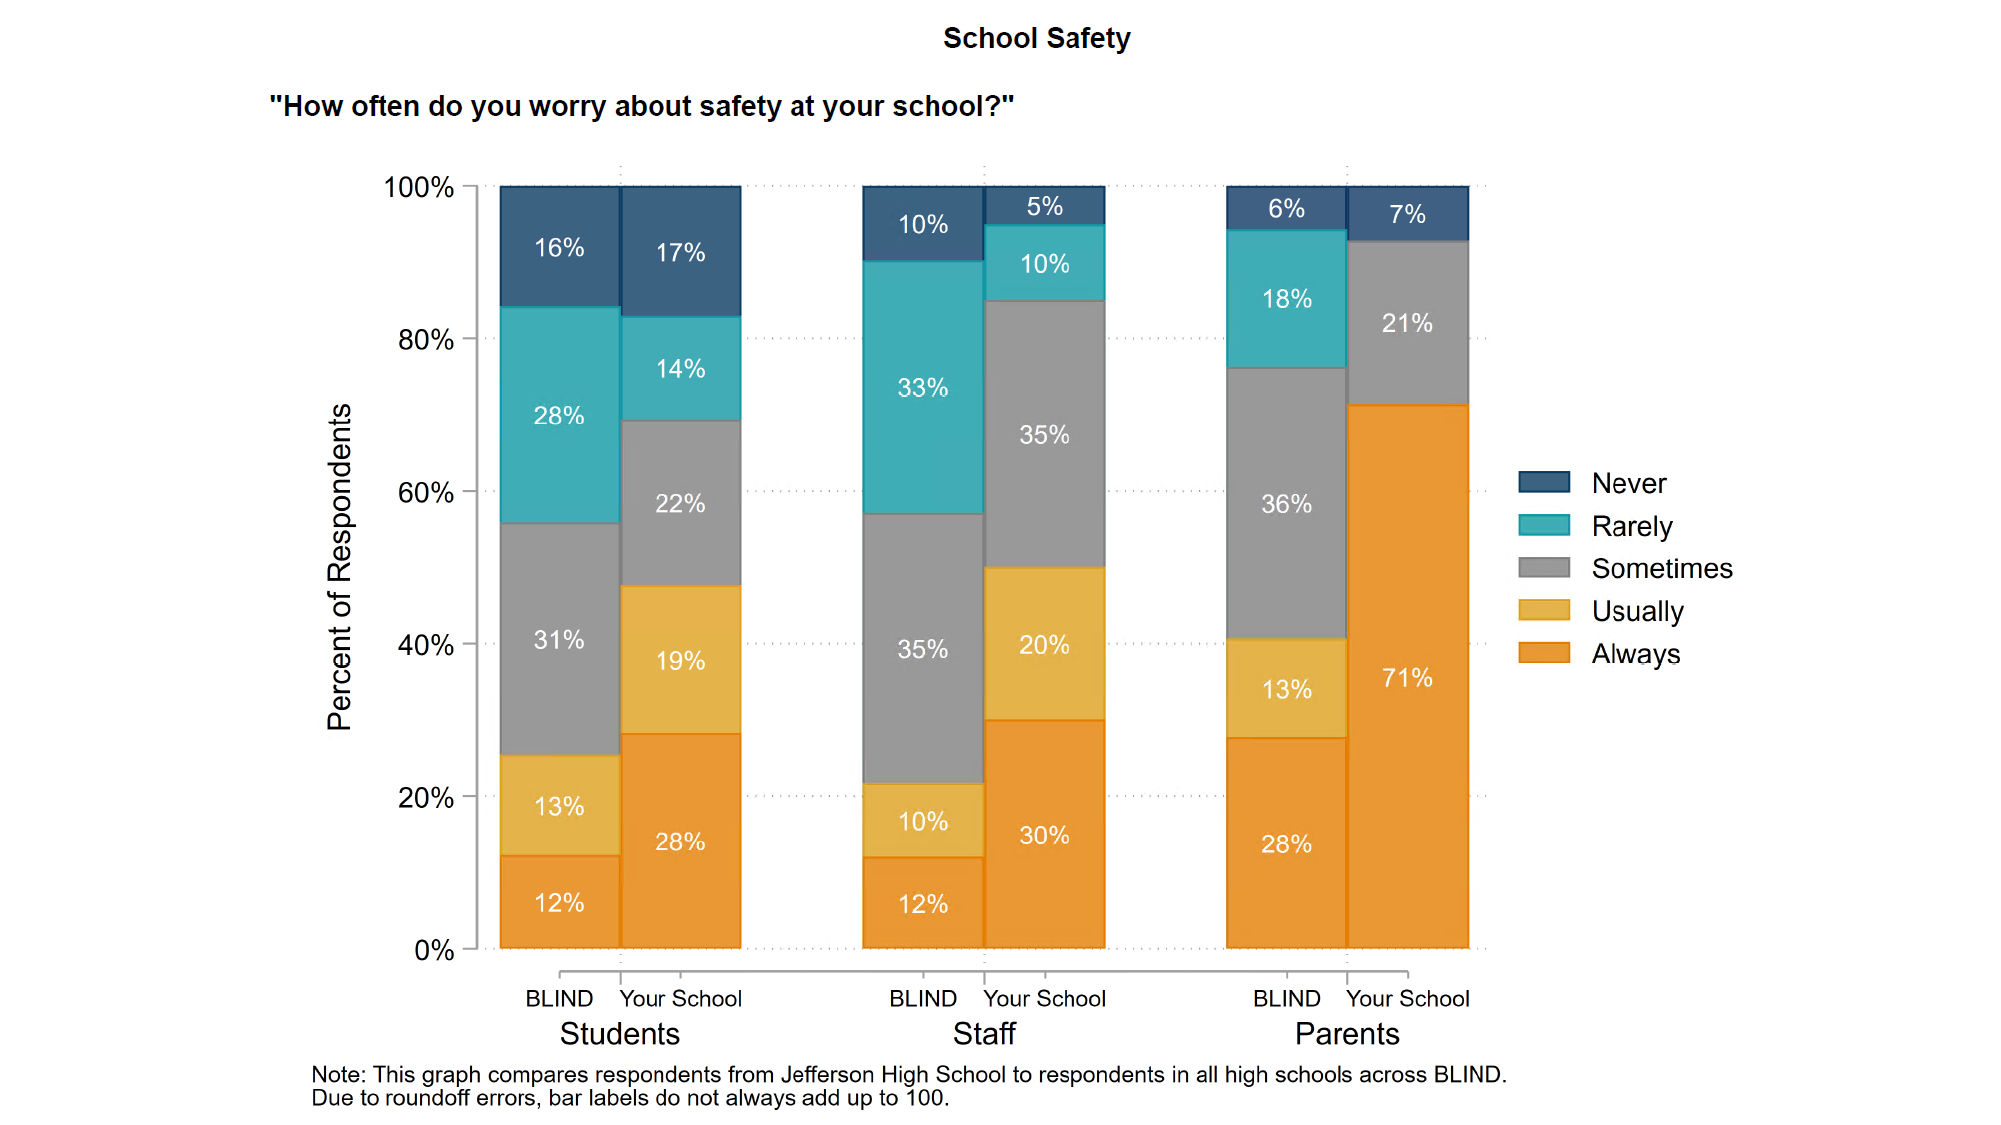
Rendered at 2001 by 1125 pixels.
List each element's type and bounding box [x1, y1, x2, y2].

picture [249, 5, 1751, 1120]
